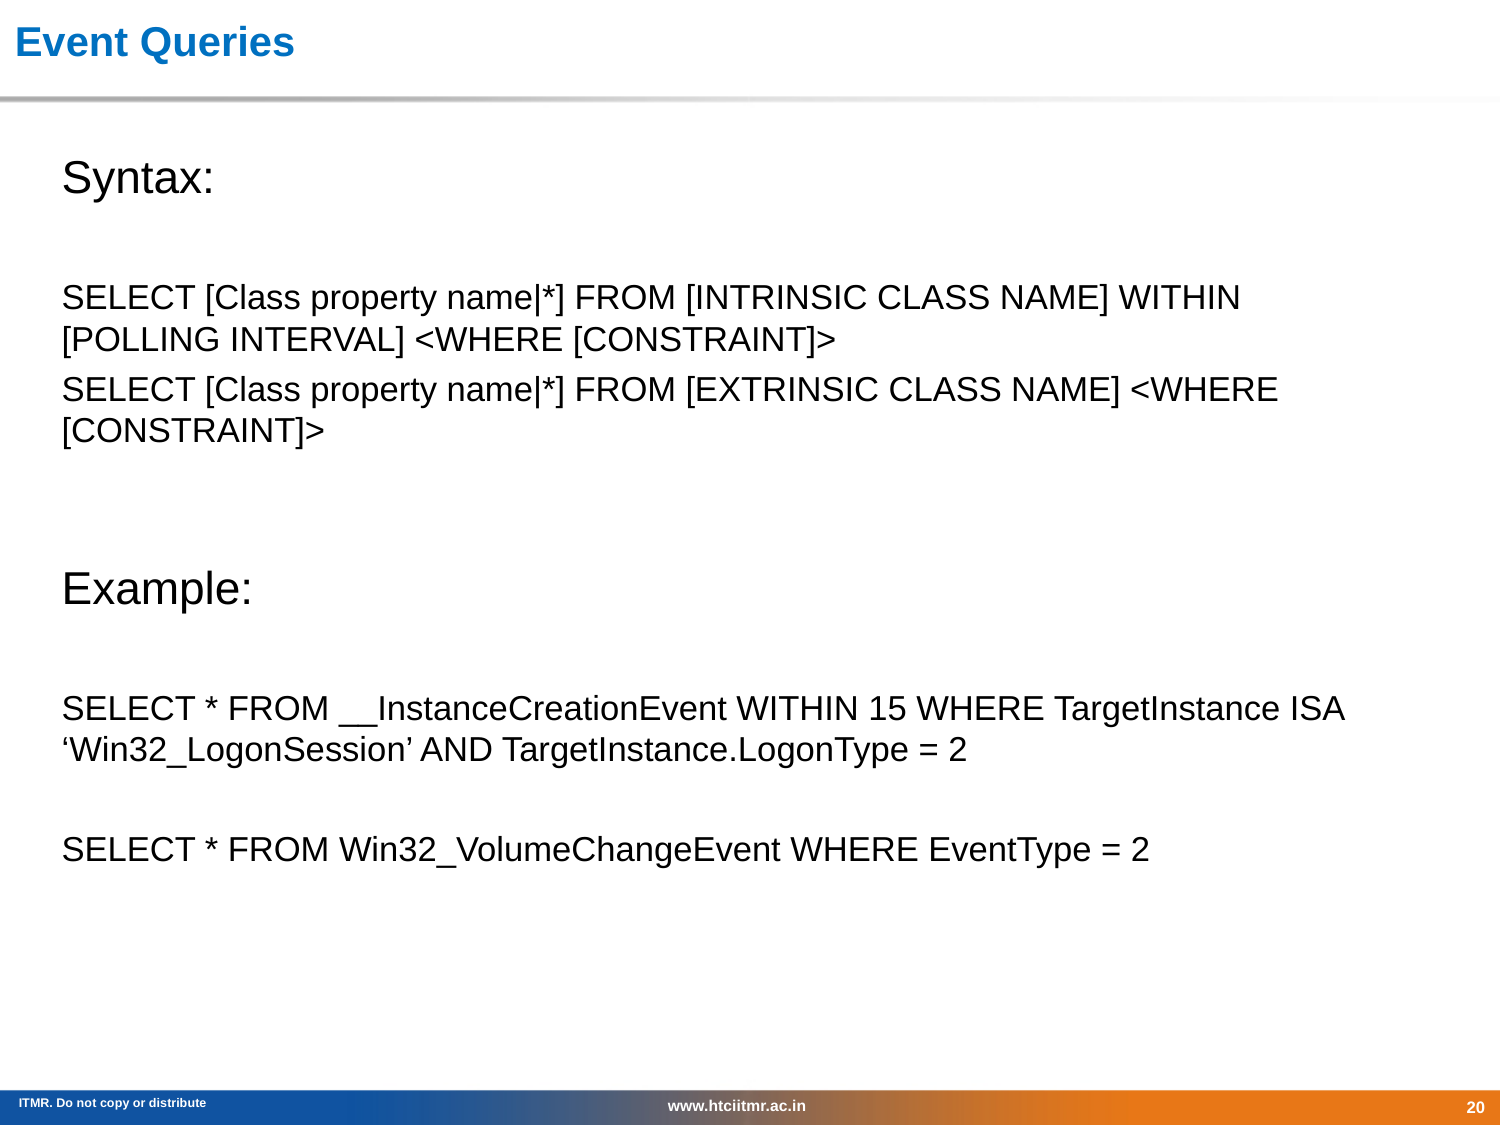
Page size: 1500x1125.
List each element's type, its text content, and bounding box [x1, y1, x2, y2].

list Syntax: SELECT [Class property name|*] FROM [INTRINSIC CLASS NAME] WITHIN [POLLING INTERVAL] <WHERE [CONSTRAINT]> SELECT [Class property name|*] FROM [EXTRINSIC CLASS NAME] <WHERE [CONSTRAINT]> Example: SELECT * FROM __InstanceCreationEvent WITHIN 15 WHERE TargetInstance ISA ‘Win32_LogonSession’ AND TargetInstance.LogonType = 2 SELECT * FROM Win32_VolumeChangeEvent WHERE EventType = 2 [46, 140, 1397, 883]
title Event Queries [0, 7, 1350, 95]
picture [0, 0, 1500, 1125]
